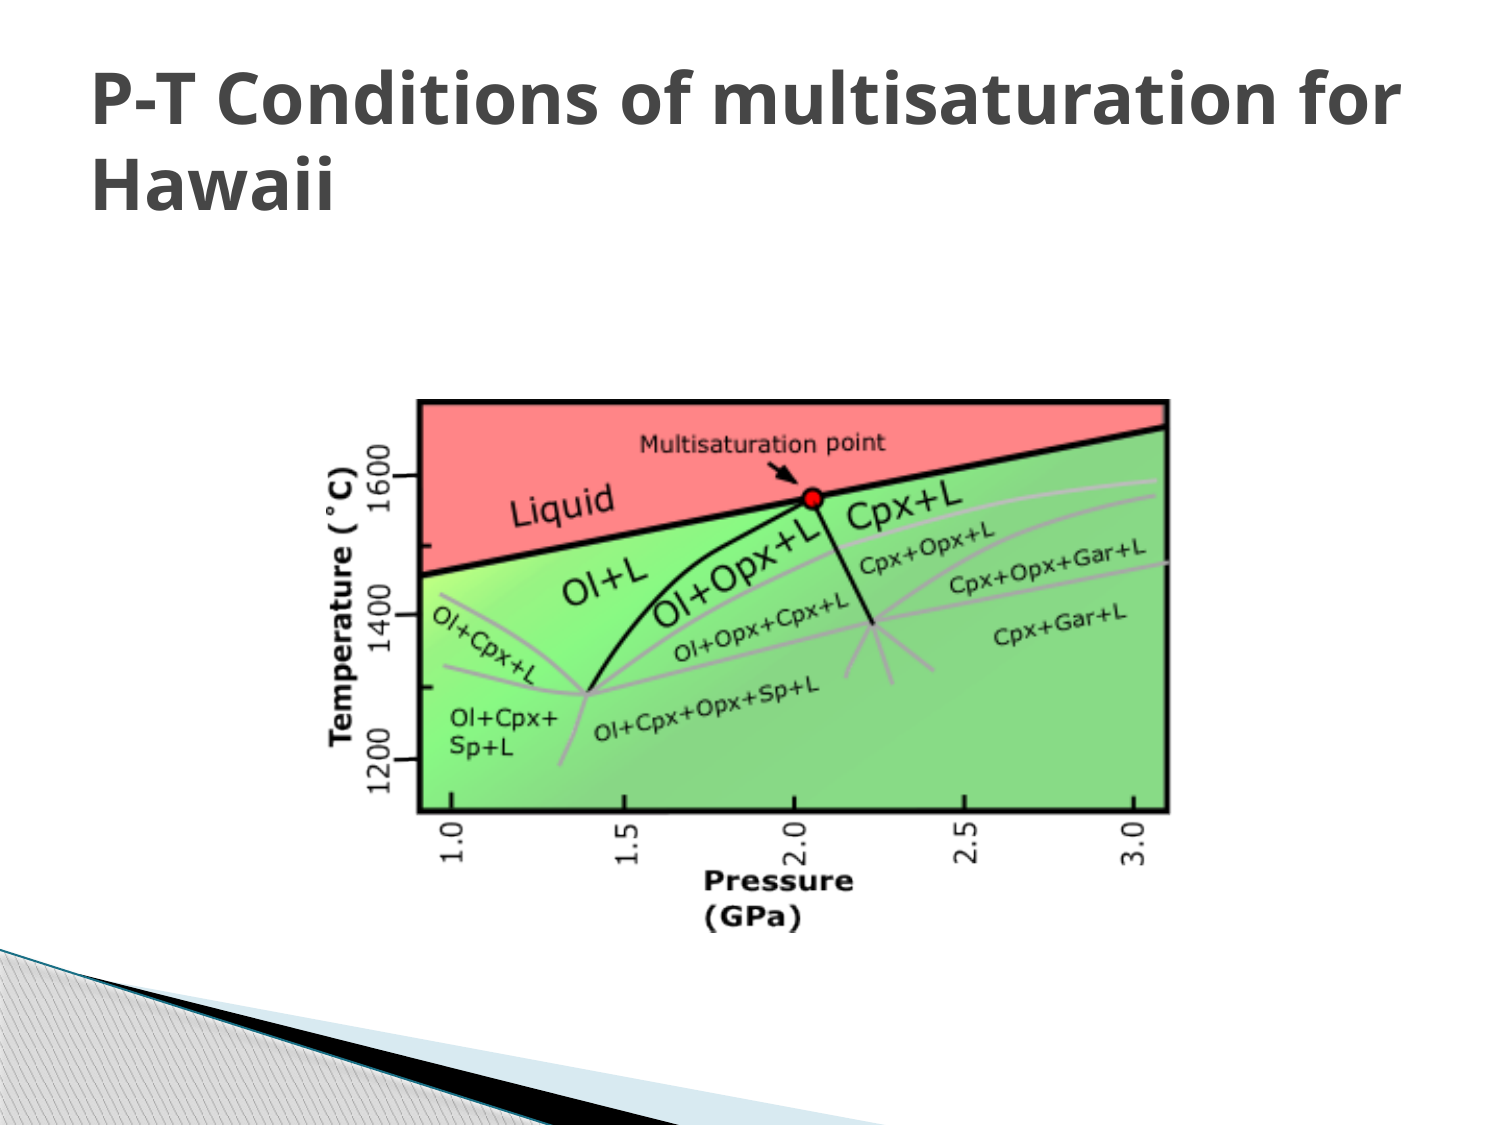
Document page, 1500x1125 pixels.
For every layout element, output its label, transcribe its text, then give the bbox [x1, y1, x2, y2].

title P-T Conditions of multisaturation for Hawaii [75, 45, 1425, 233]
picture [325, 398, 1175, 933]
